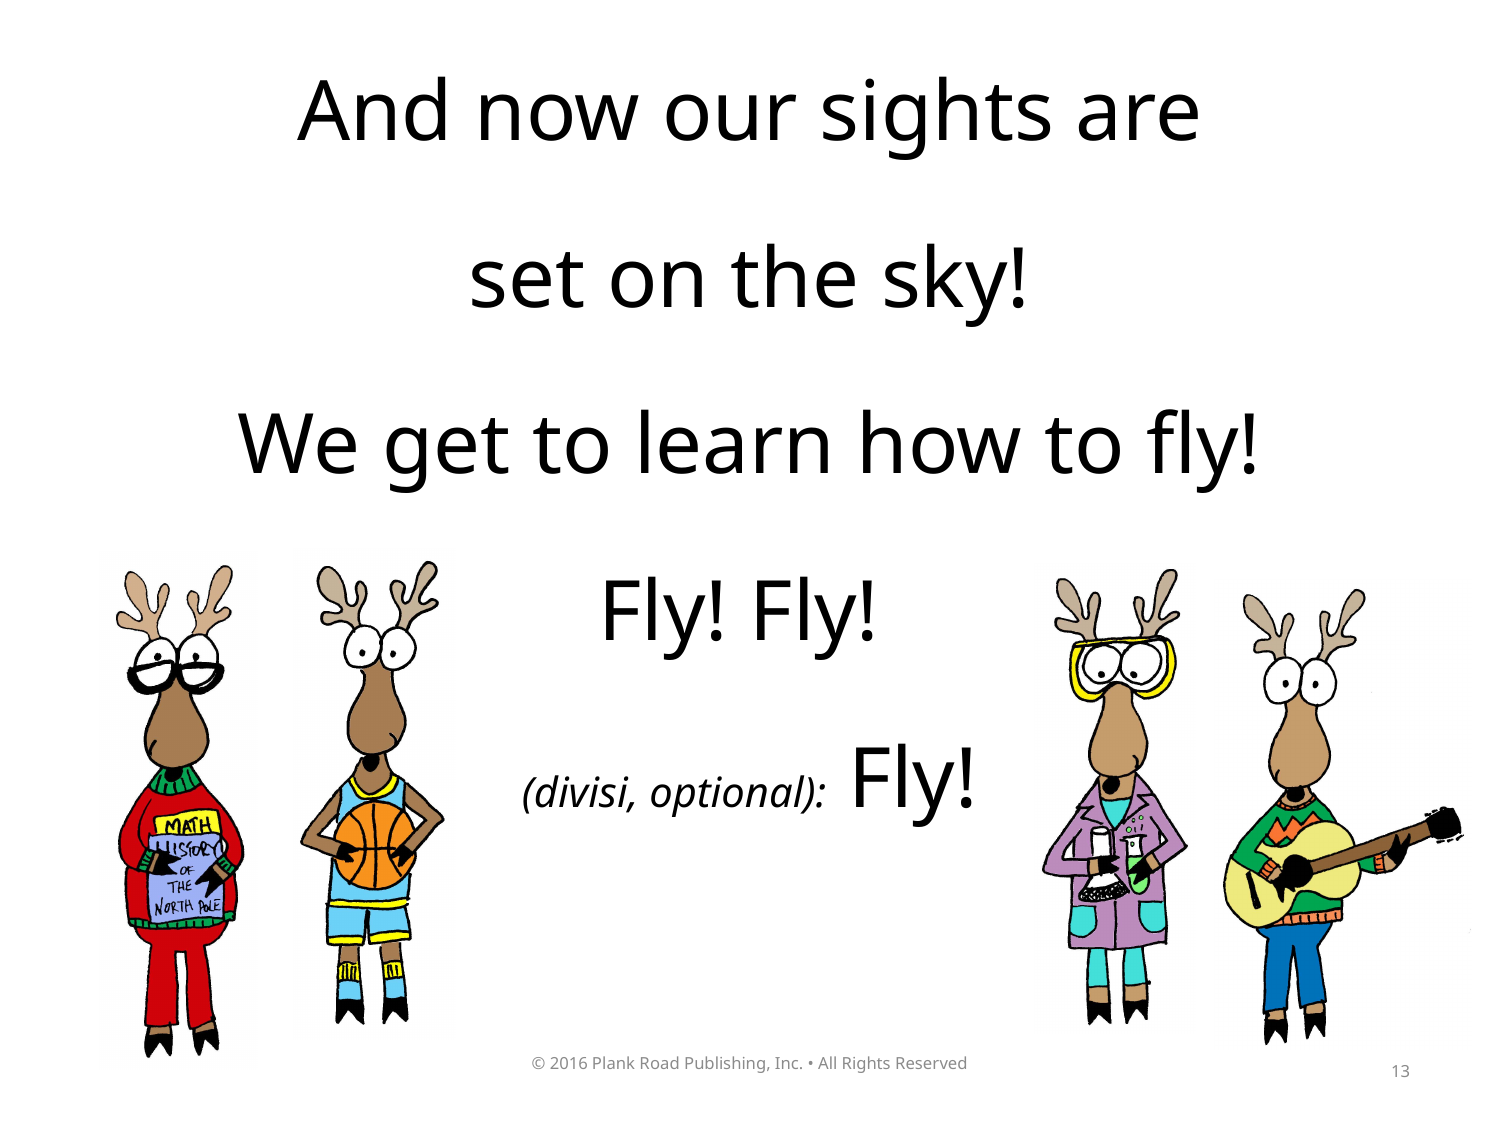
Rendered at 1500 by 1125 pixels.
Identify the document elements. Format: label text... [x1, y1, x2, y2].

picture [1213, 579, 1473, 1051]
picture [293, 547, 456, 1041]
picture [1034, 563, 1196, 1035]
list And now our sights are set on the sky! We get to learn how to fly! Fly! Fly! (divisi, optional): Fly! [75, 0, 1425, 1014]
picture [99, 551, 258, 1070]
slide_number 13 [1074, 1042, 1425, 1103]
